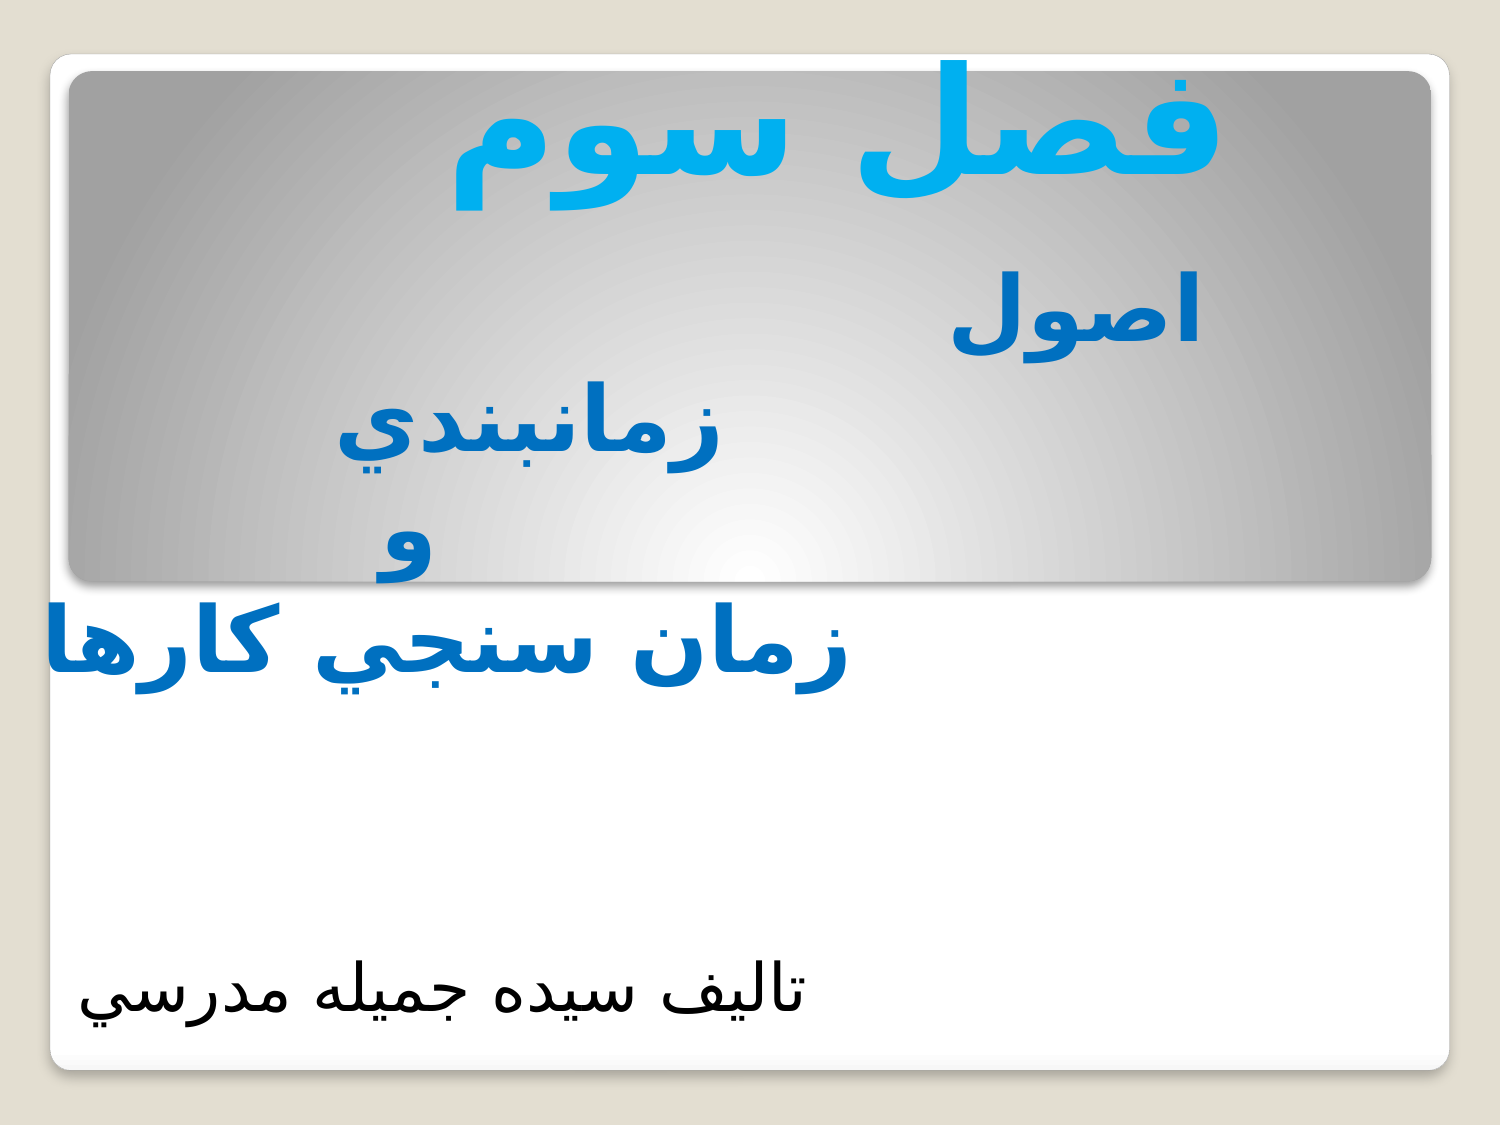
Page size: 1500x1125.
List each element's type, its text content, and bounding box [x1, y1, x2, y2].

title فصل سوم [0, 0, 1500, 213]
text_box تاليف سيده جميله مدرسي [62, 937, 1313, 1033]
subtitle اصول زمانبندي و زمان سنجي كارها [0, 249, 1450, 863]
